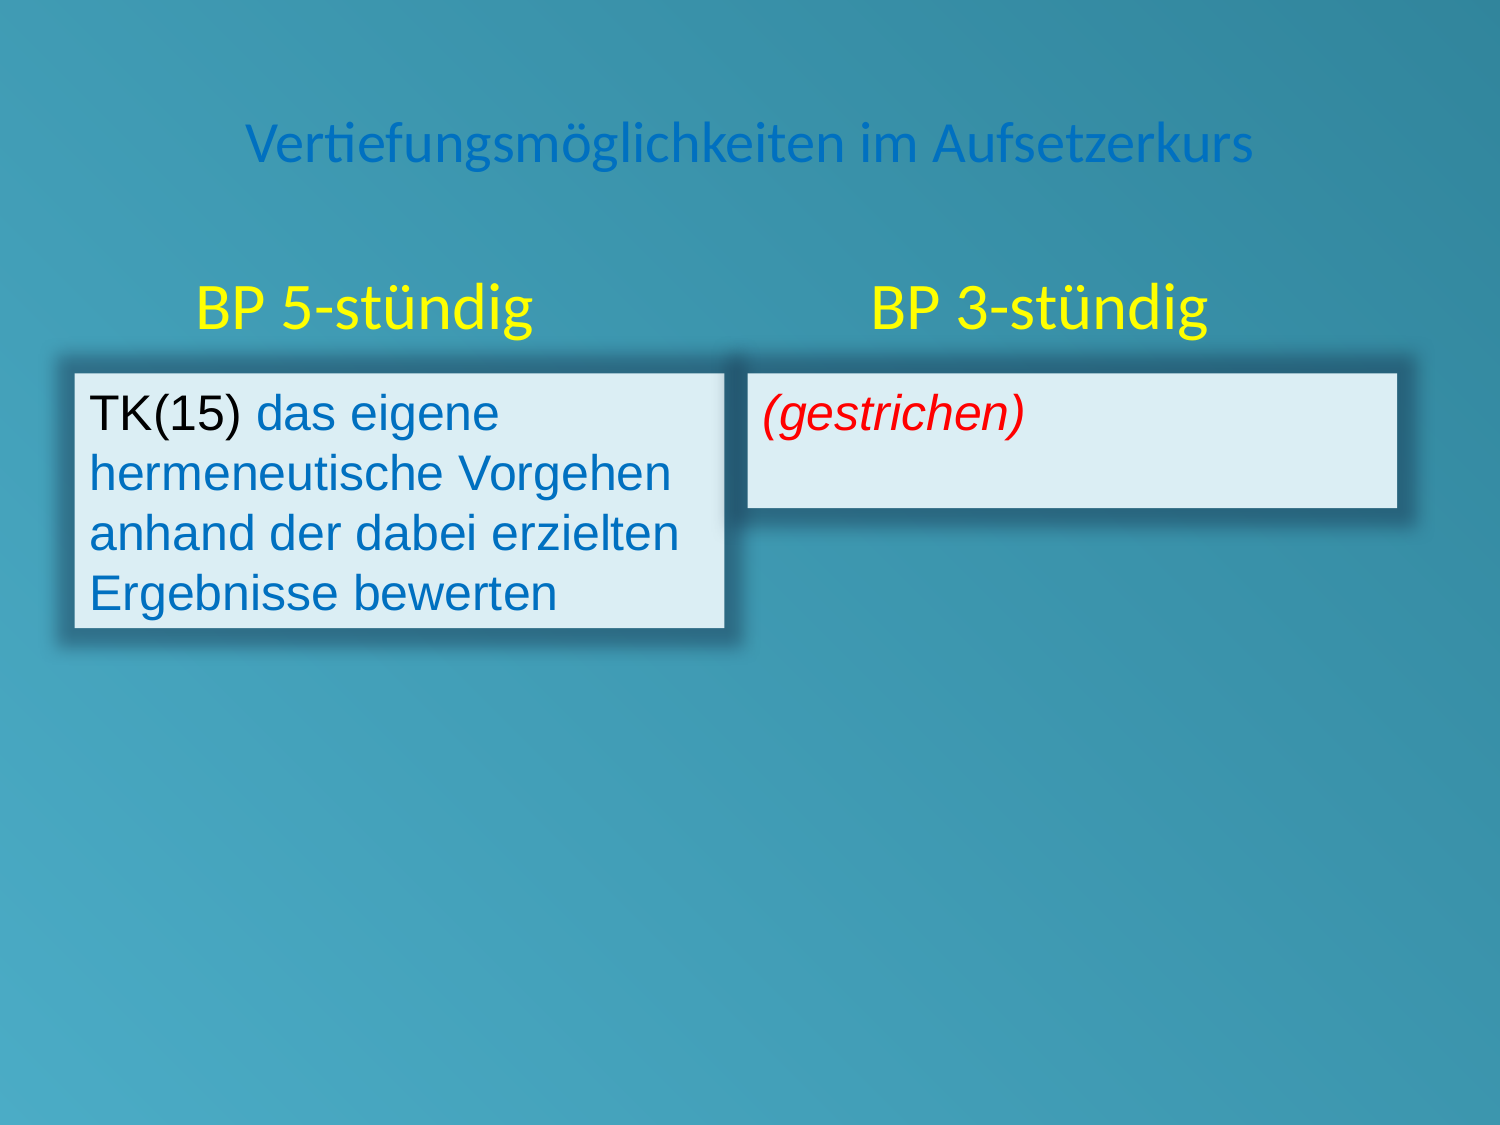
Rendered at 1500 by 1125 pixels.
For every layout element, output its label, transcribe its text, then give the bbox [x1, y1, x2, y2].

list BP 5-stündig BP 3-stündig [75, 255, 1425, 352]
list BP 5-stündig BP 3-stündig [75, 531, 1425, 1005]
text_box TK(15) das eigene hermeneutische Vorgehen anhand der dabei erzielten Ergebnisse bewerten [74, 373, 725, 629]
title Vertiefungsmöglichkeiten im Aufsetzerkurs [75, 45, 1425, 233]
text_box (gestrichen) [747, 373, 1398, 509]
